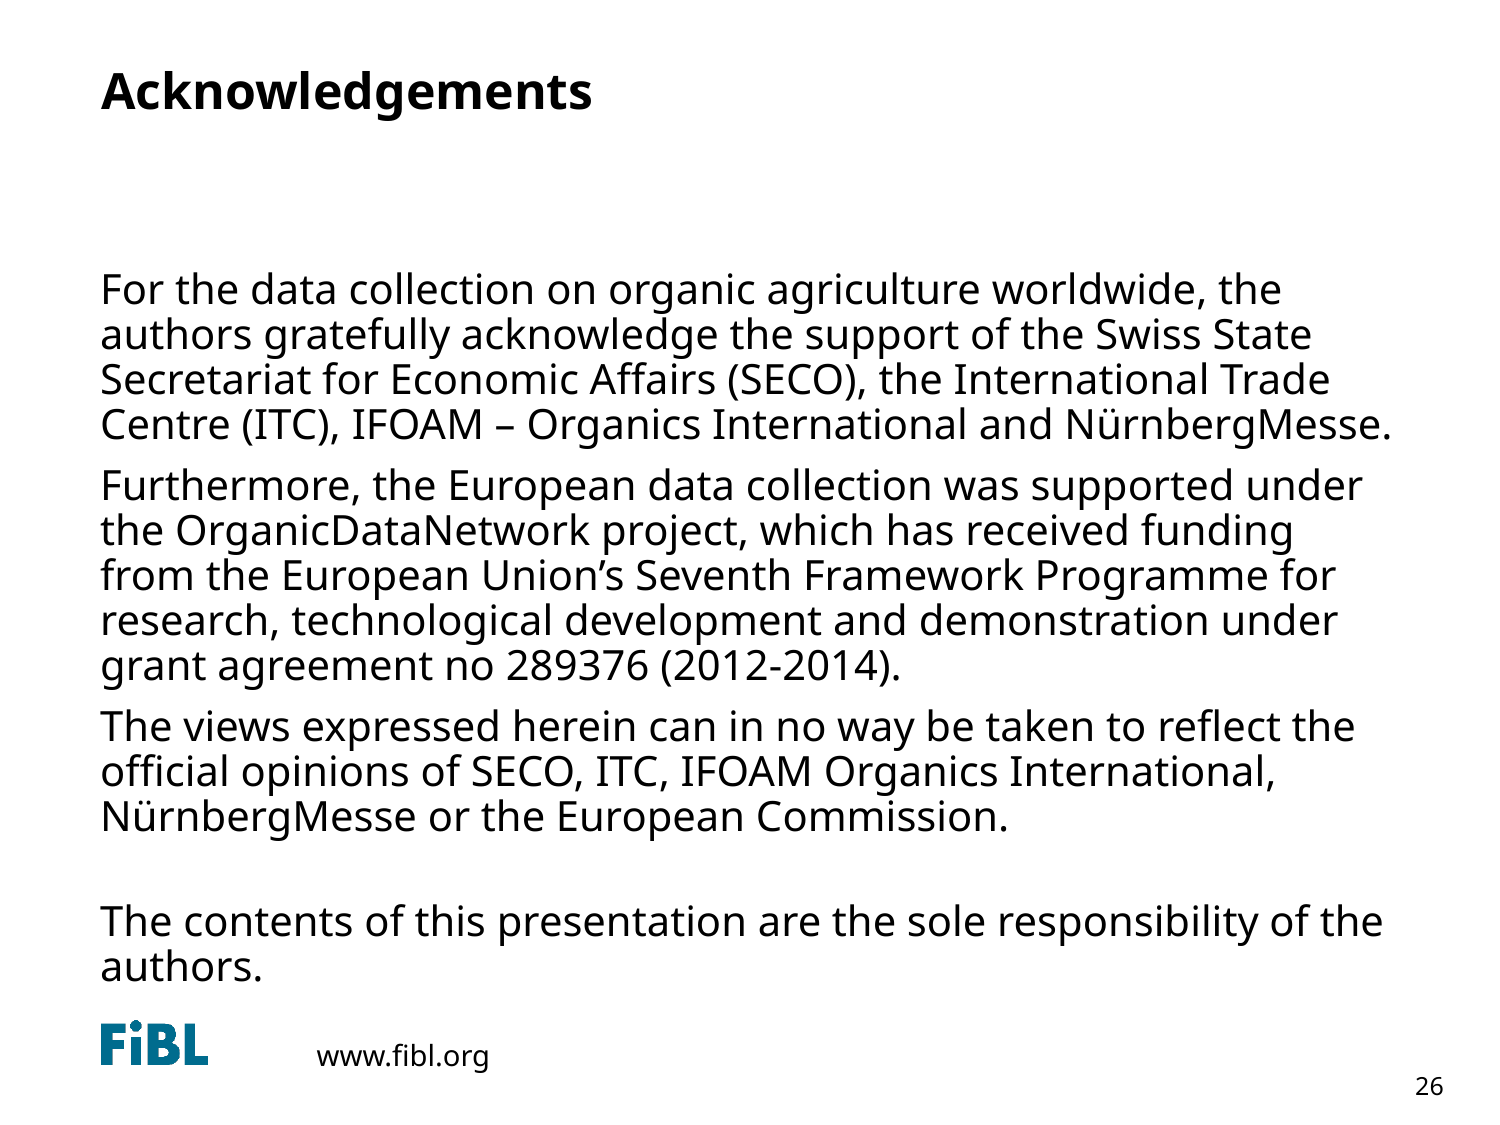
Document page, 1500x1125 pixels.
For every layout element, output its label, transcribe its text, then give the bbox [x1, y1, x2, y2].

picture [101, 1020, 208, 1065]
title Acknowledgements [101, 66, 1399, 170]
slide_number 26 [1360, 1065, 1444, 1113]
picture [159, 1049, 168, 1056]
list For the data collection on organic agriculture worldwide, the authors gratefully acknowledge the support of the Swiss State Secretariat for Economic Affairs (SECO), the International Trade Centre (ITC), IFOAM – Organics International and NürnbergMesse. Furthermore, the European data collection was supported under the OrganicDataNetwork project, which has received funding from the European Union’s Seventh Framework Programme for research, technological development and demonstration under grant agreement no 289376 (2012-2014). The views expressed herein can in no way be taken to reflect the official opinions of SECO, ITC, IFOAM Organics International, NürnbergMesse or the European Commission. The contents of this presentation are the sole responsibility of the authors. [100, 268, 1400, 976]
picture [159, 1032, 165, 1039]
